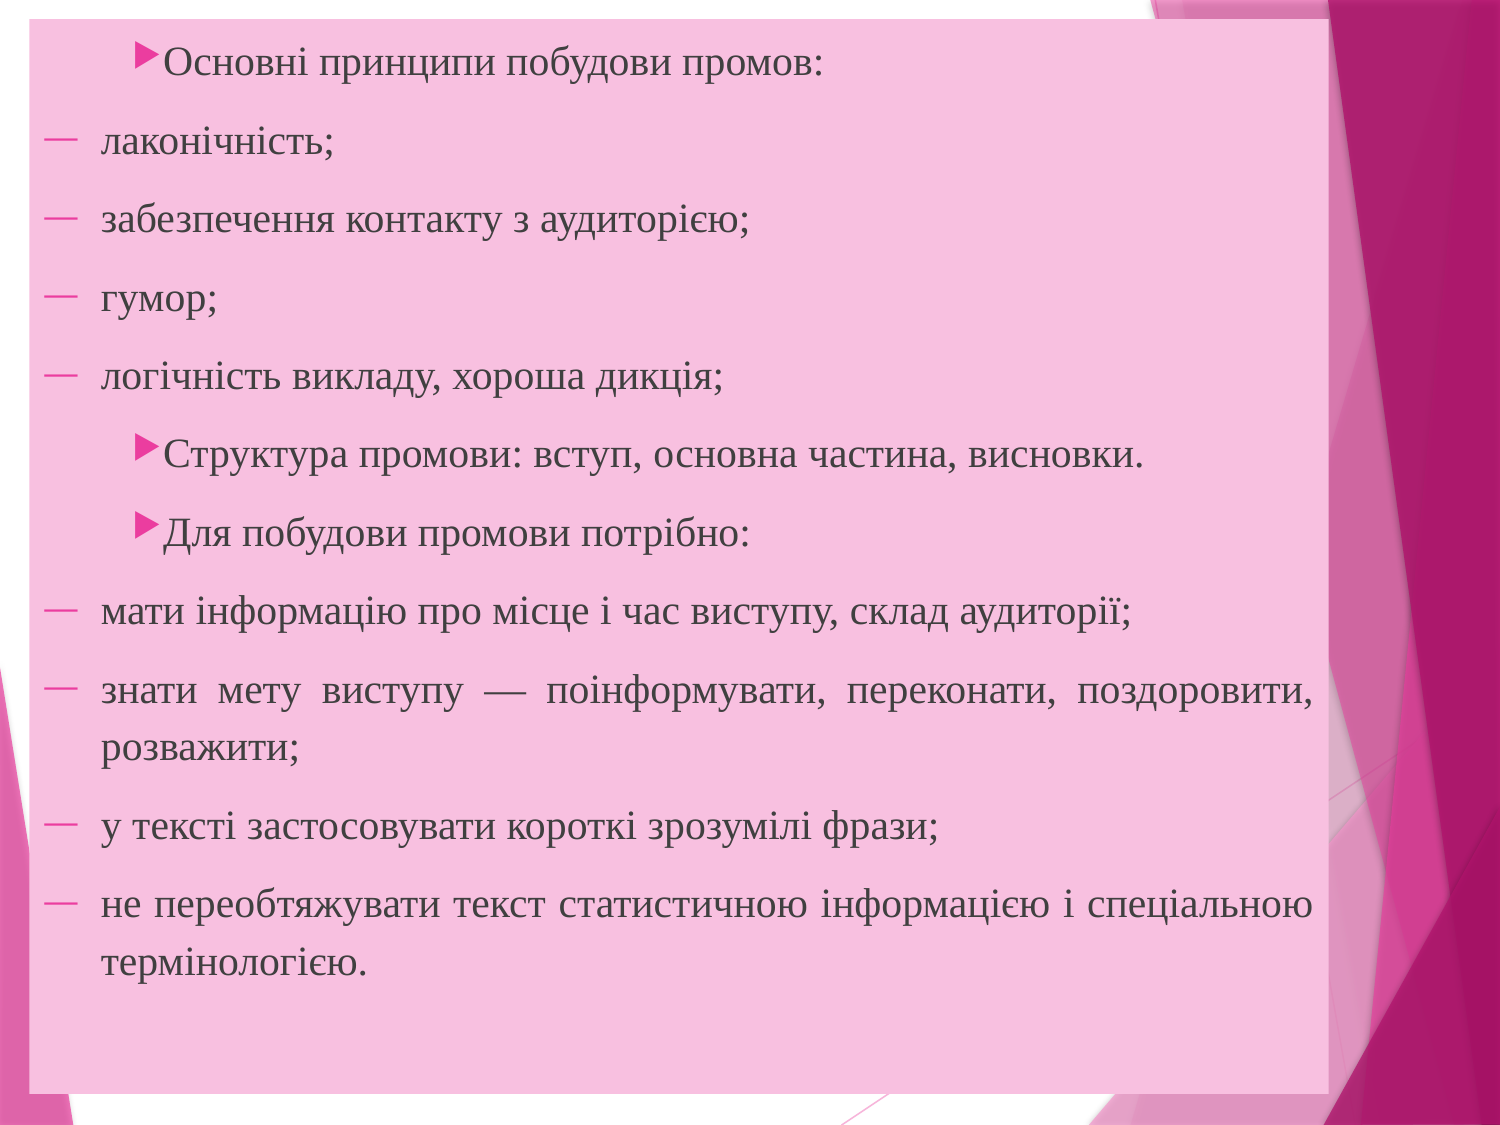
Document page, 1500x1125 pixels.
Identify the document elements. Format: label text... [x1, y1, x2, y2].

list Основні принципи побудови промов: лаконічність; забезпечення контакту з аудиторією; гумор; логічність викладу, хороша дикція; Структура промови: вступ, основна частина, висновки. Для побудови промови потрібно: мати інформацію про місце і час виступу, склад аудиторії; знати мету виступу — поінформувати, переконати, поздоровити, розважити; у тексті застосовувати короткі зрозумілі фрази; не переобтяжувати текст статистичною інформацією і спеціальною термінологією. [29, 19, 1329, 1094]
